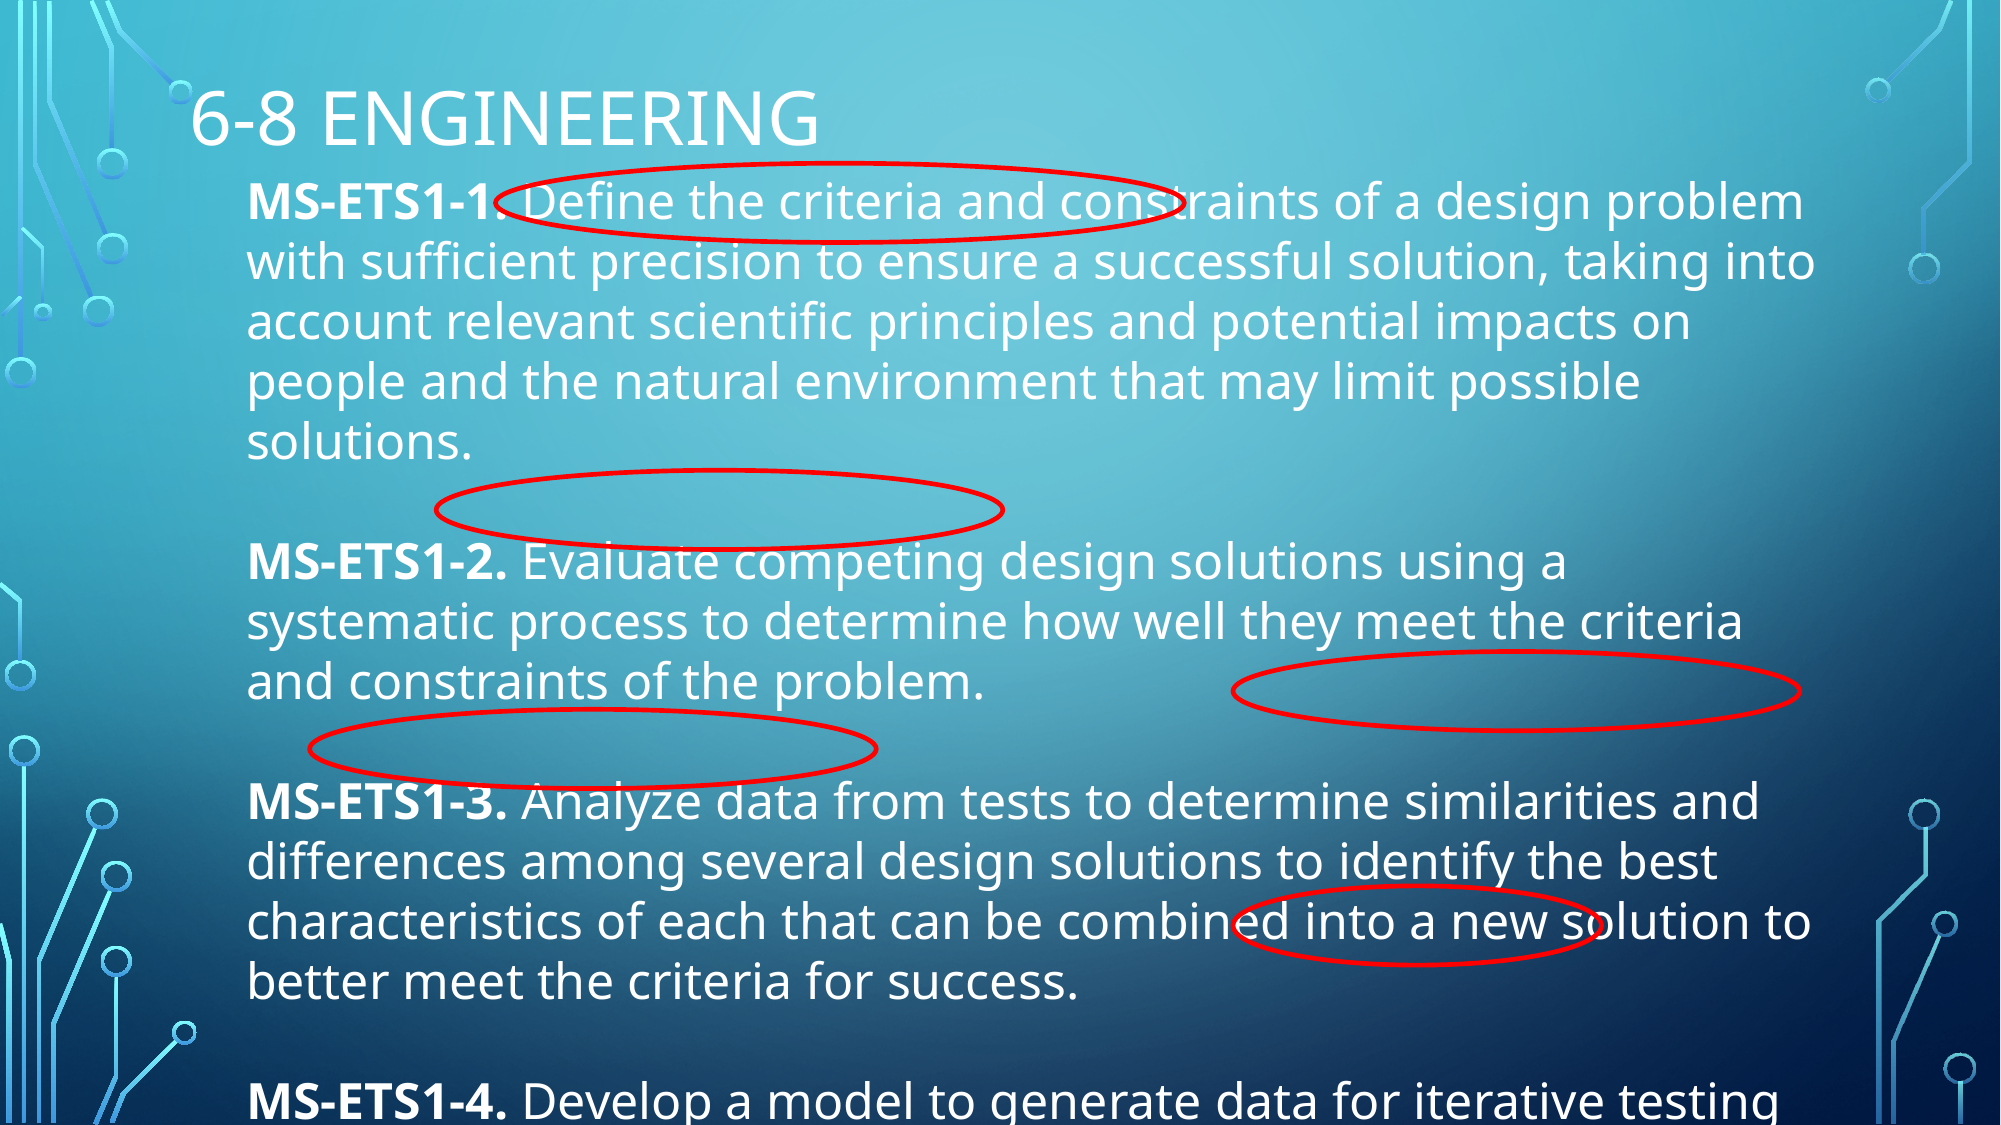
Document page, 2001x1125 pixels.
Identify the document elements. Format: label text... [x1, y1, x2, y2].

text_box [494, 162, 1186, 244]
title 6-8 Engineering [174, 0, 1800, 243]
text_box [435, 469, 1004, 551]
text_box MS-ETS1-1. Define the criteria and constraints of a design problem with sufficient precision to ensure a successful solution, taking into account relevant scientific principles and potential impacts on people and the natural environment that may limit possible solutions. MS-ETS1-2. Evaluate competing design solutions using a systematic process to determine how well they meet the criteria and constraints of the problem. MS-ETS1-3. Analyze data from tests to determine similarities and differences among several design solutions to identify the best characteristics of each that can be combined into a new solution to better meet the criteria for success. MS-ETS1-4. Develop a model to generate data for iterative testing and modification of a proposed object, tool, or process such that an optimal design can be achieved. [231, 161, 1836, 1125]
text_box [1232, 650, 1801, 732]
text_box [1232, 885, 1603, 966]
text_box [308, 708, 878, 790]
